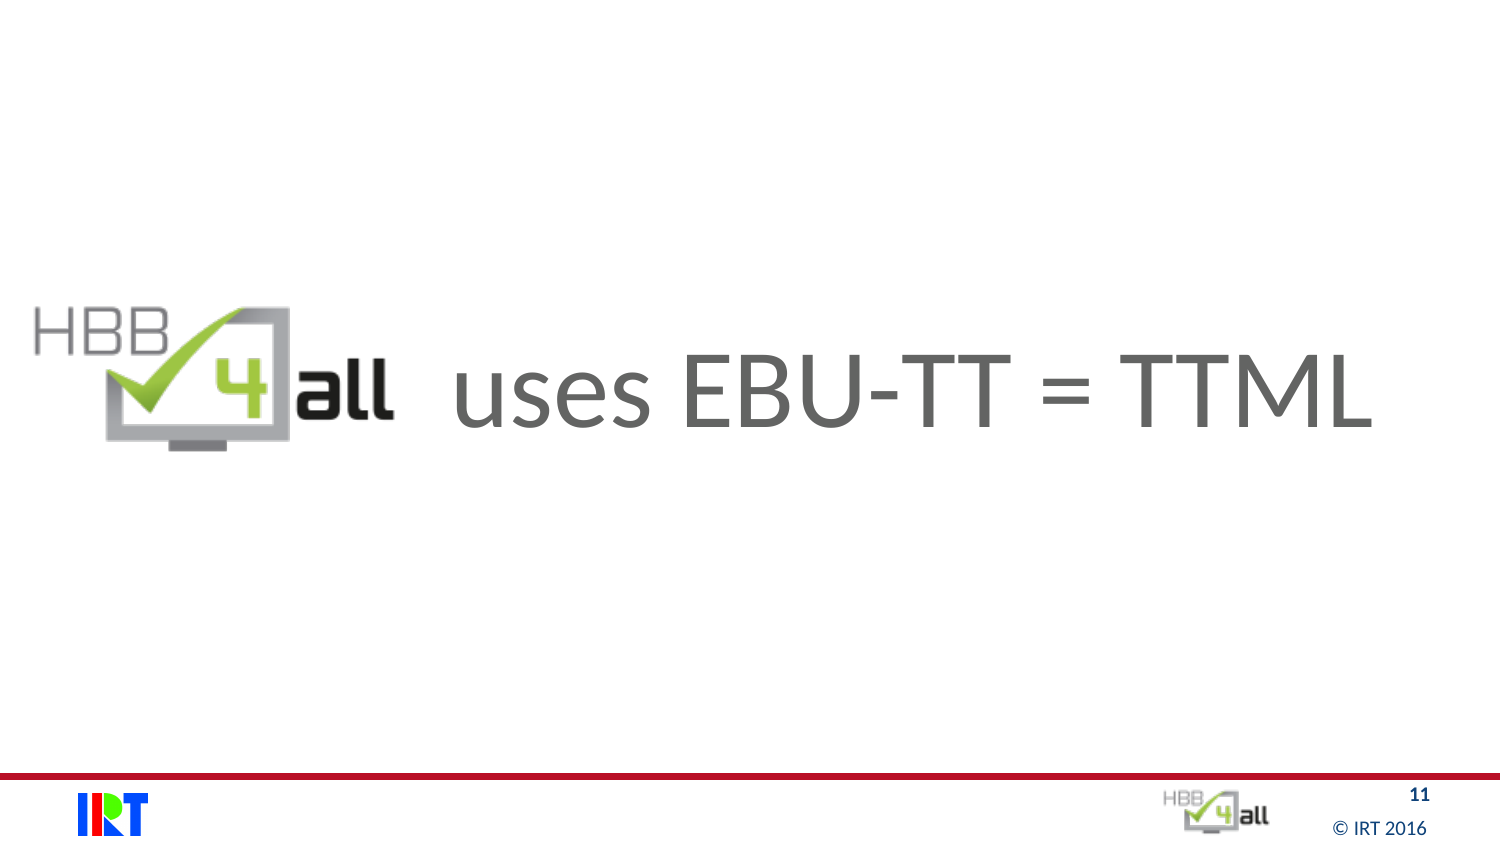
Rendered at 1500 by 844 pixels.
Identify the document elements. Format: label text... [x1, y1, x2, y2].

picture [78, 793, 148, 836]
text_box uses EBU-TT = TTML [436, 307, 1390, 458]
picture [1163, 787, 1270, 844]
picture [31, 293, 398, 489]
